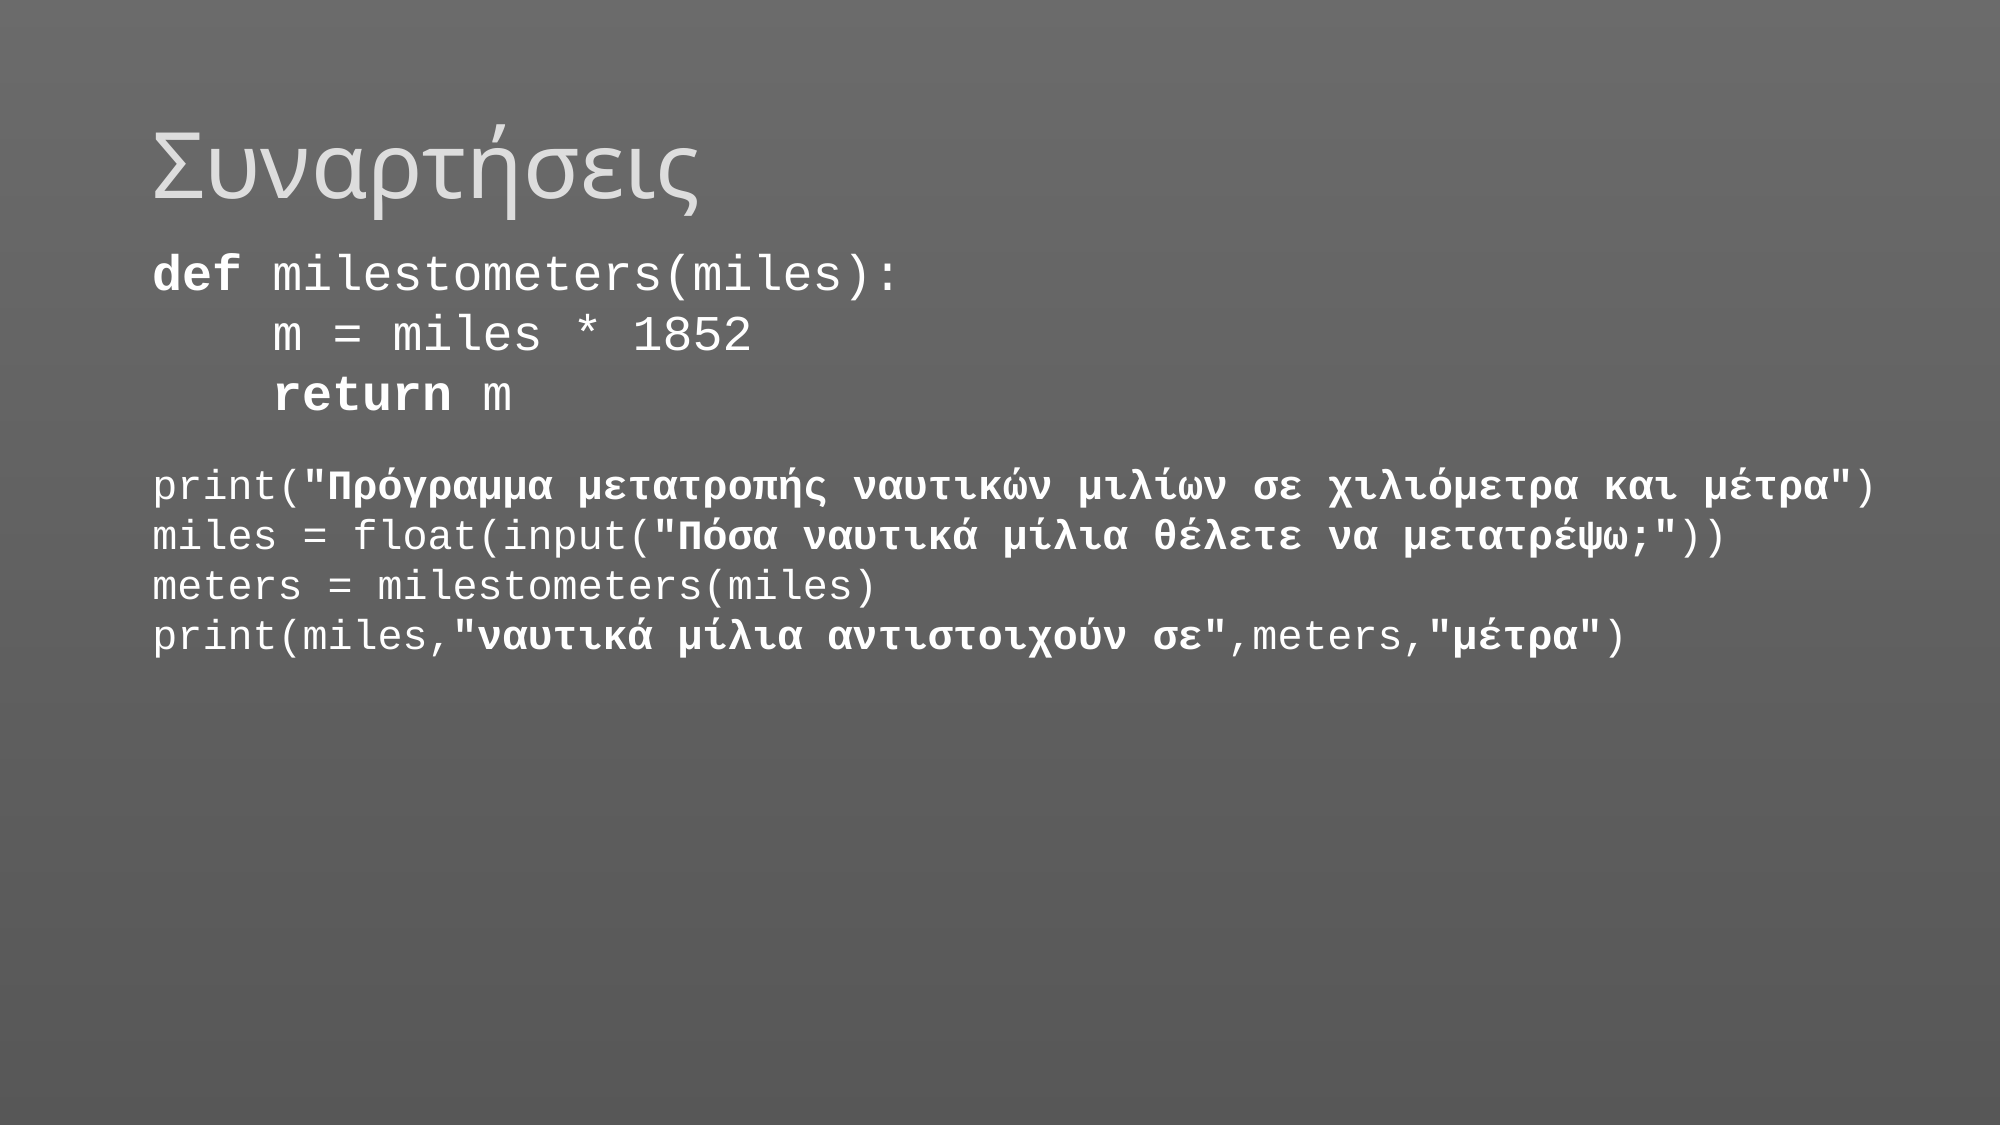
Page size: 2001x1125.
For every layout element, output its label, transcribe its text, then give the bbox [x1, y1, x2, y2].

text_box print("Πρόγραμμα μετατροπής ναυτικών μιλίων σε χιλιόμετρα και μέτρα") miles = float(input("Πόσα ναυτικά μίλια θέλετε να μετατρέψω;")) meters = milestometers(miles) print(miles,"ναυτικά μίλια αντιστοιχούν σε",meters,"μέτρα") [137, 450, 1957, 665]
title Συναρτήσεις [137, 59, 1863, 278]
text_box def milestometers(miles): m = miles * 1852 return m [137, 233, 1097, 428]
